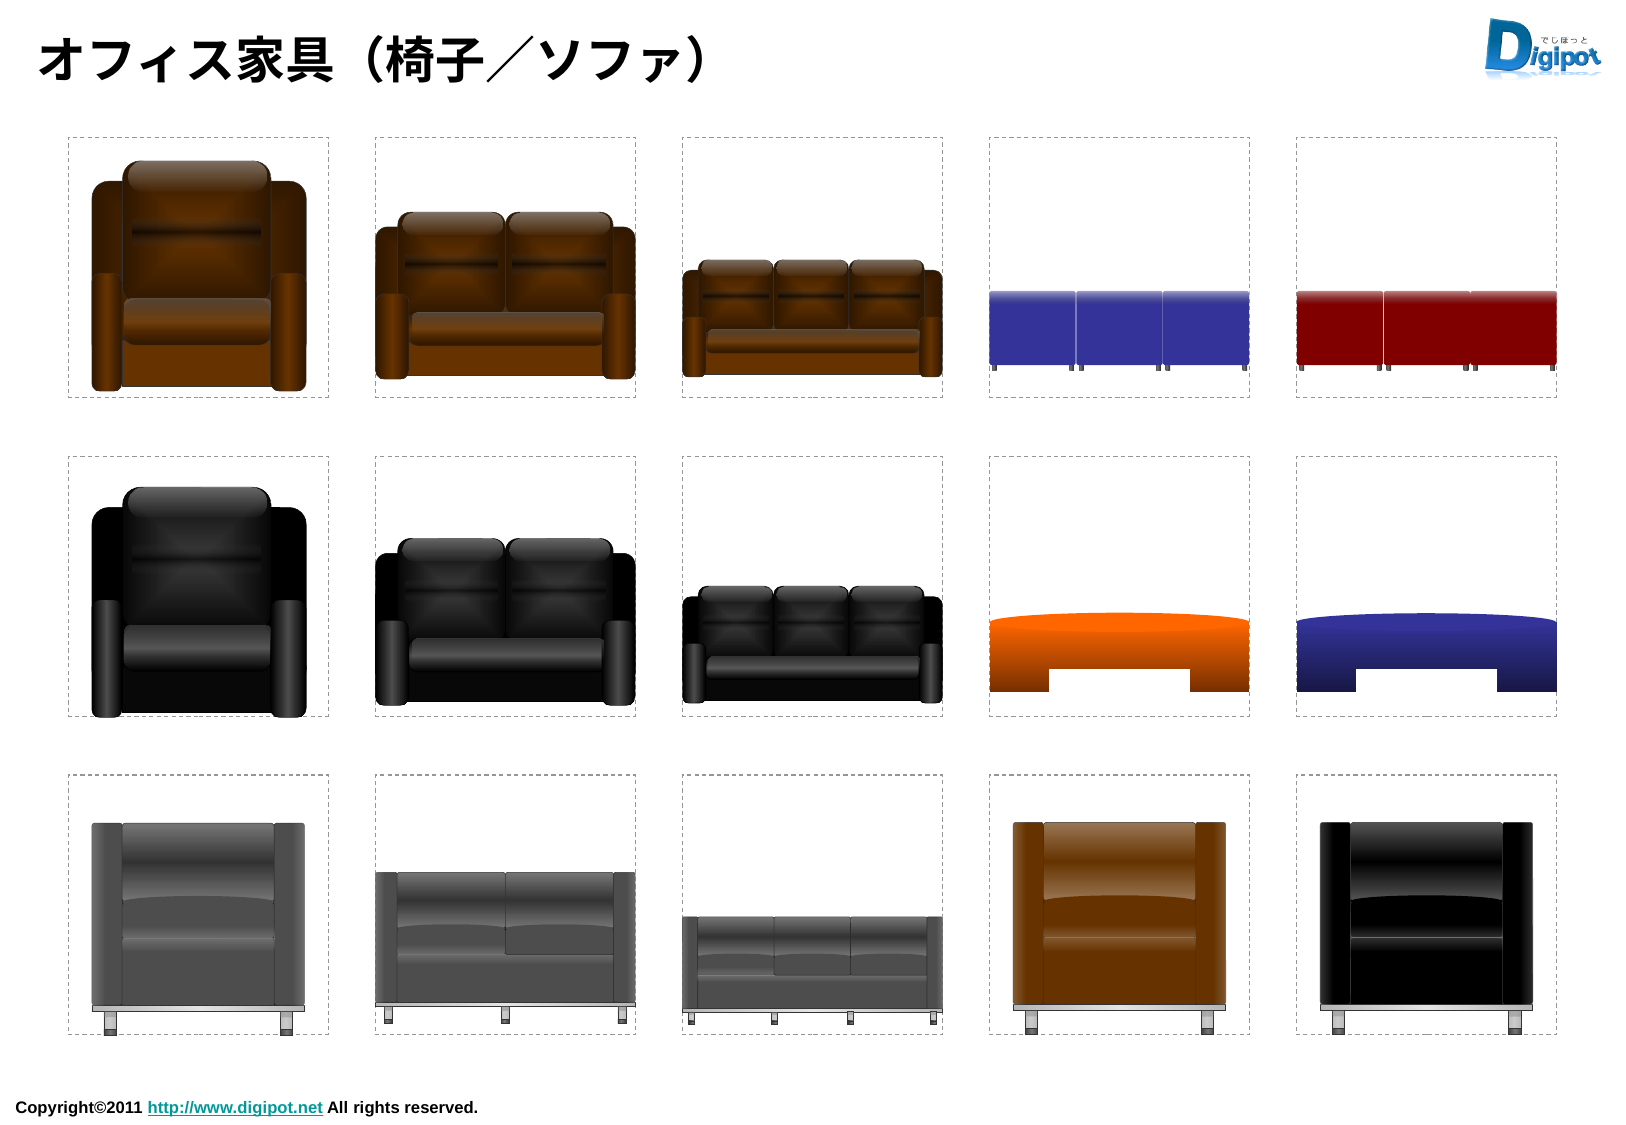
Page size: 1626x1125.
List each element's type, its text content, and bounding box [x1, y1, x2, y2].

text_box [91, 160, 307, 392]
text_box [91, 823, 305, 1036]
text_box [1013, 822, 1227, 1035]
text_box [375, 538, 636, 706]
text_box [1296, 290, 1557, 371]
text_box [1295, 613, 1557, 693]
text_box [989, 612, 1250, 693]
picture [1485, 18, 1602, 82]
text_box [1320, 822, 1534, 1035]
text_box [375, 872, 636, 1024]
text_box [682, 259, 943, 377]
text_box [989, 290, 1250, 371]
title オフィス家具（椅子／ソファ） [21, 19, 881, 98]
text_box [682, 916, 943, 1024]
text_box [682, 586, 943, 704]
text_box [91, 487, 307, 718]
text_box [375, 212, 636, 380]
